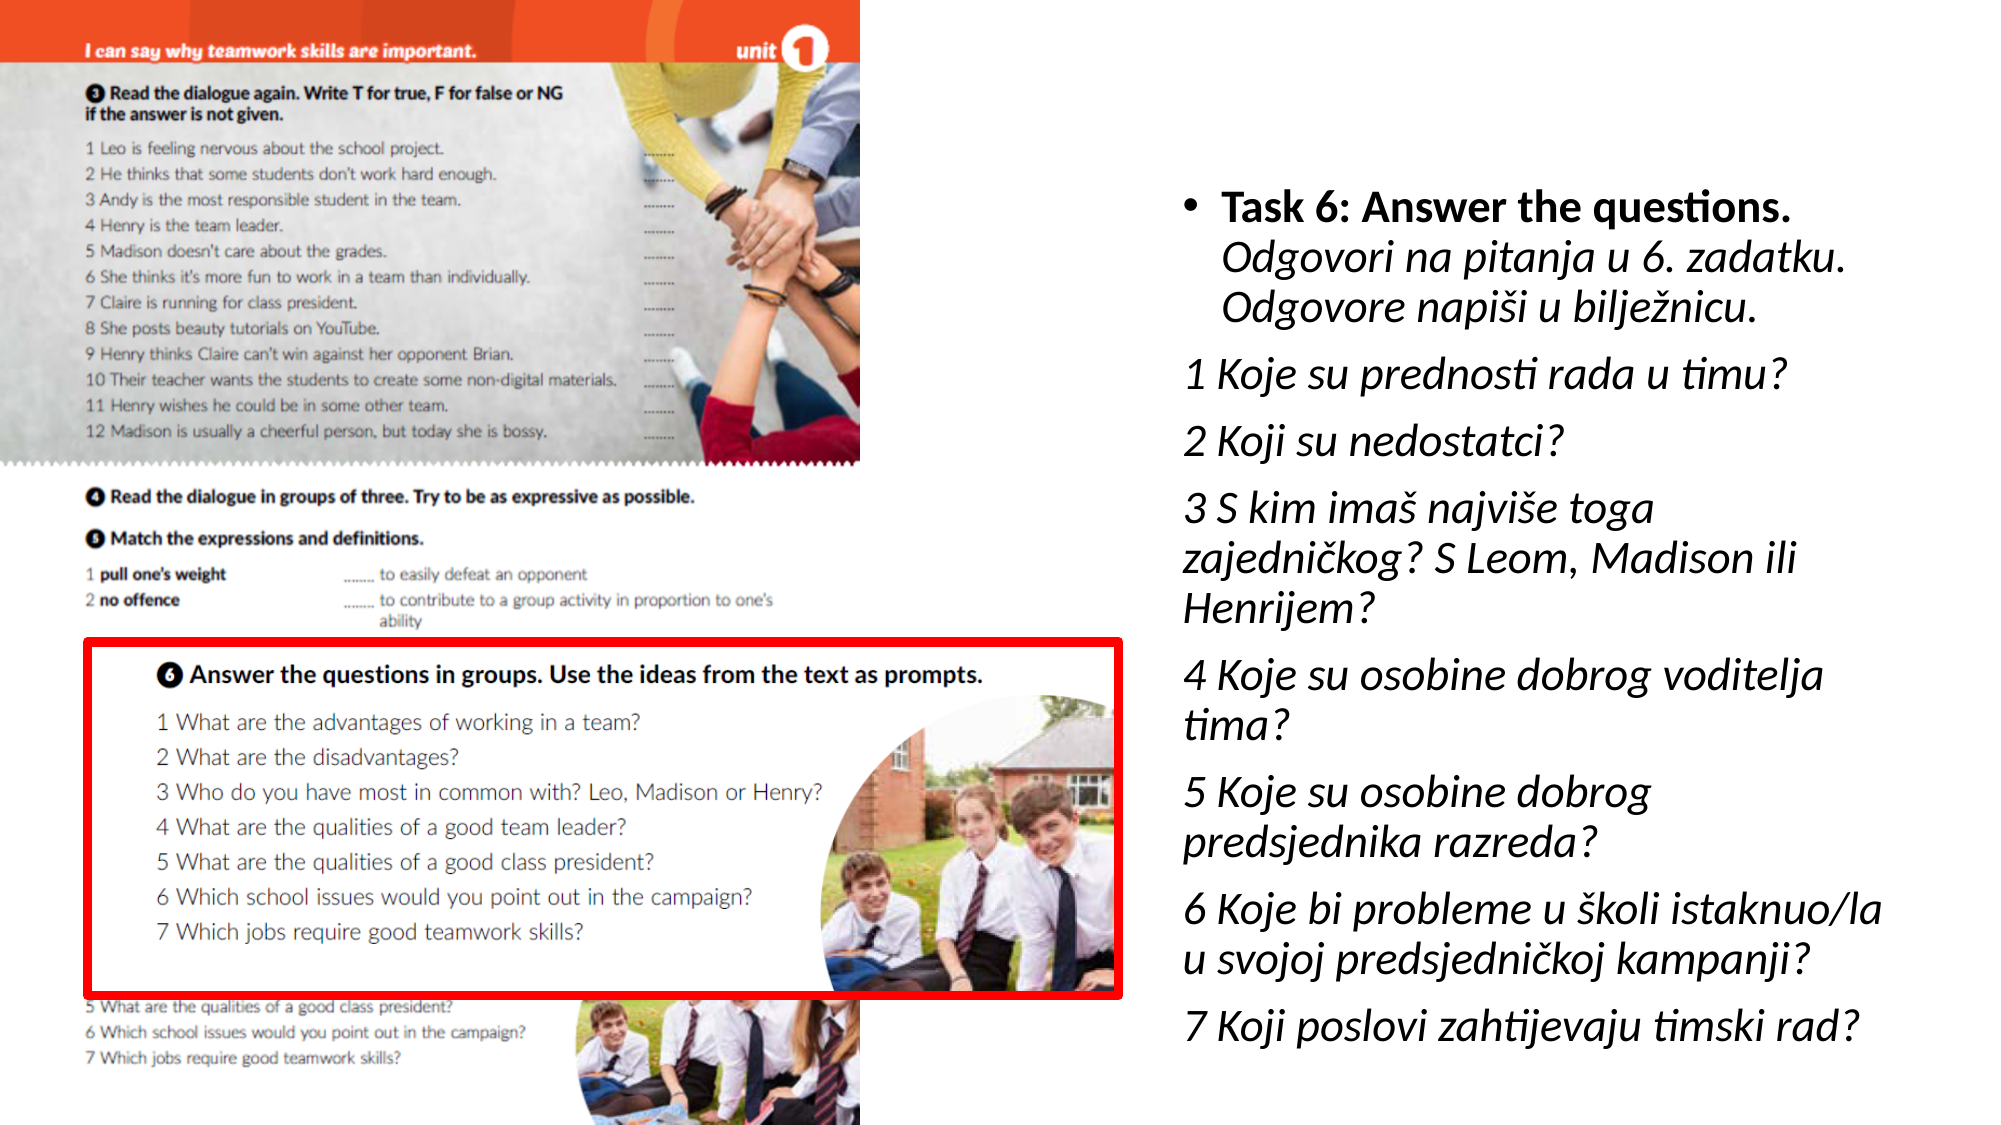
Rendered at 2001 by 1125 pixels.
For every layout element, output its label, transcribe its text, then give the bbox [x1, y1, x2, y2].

list Task 6: Answer the questions. Odgovori na pitanja u 6. zadatku. Odgovore napiši u bilježnicu. 1 Koje su prednosti rada u timu? 2 Koji su nedostatci? 3 S kim imaš najviše toga zajedničkog? S Leom, Madison ili Henrijem? 4 Koje su osobine dobrog voditelja tima? 5 Koje su osobine dobrog predsjednika razreda? 6 Koje bi probleme u školi istaknuo/la u svojoj predsjedničkoj kampanji? 7 Koji poslovi zahtijevaju timski rad? [1167, 174, 1908, 1076]
picture [0, 0, 1115, 1125]
